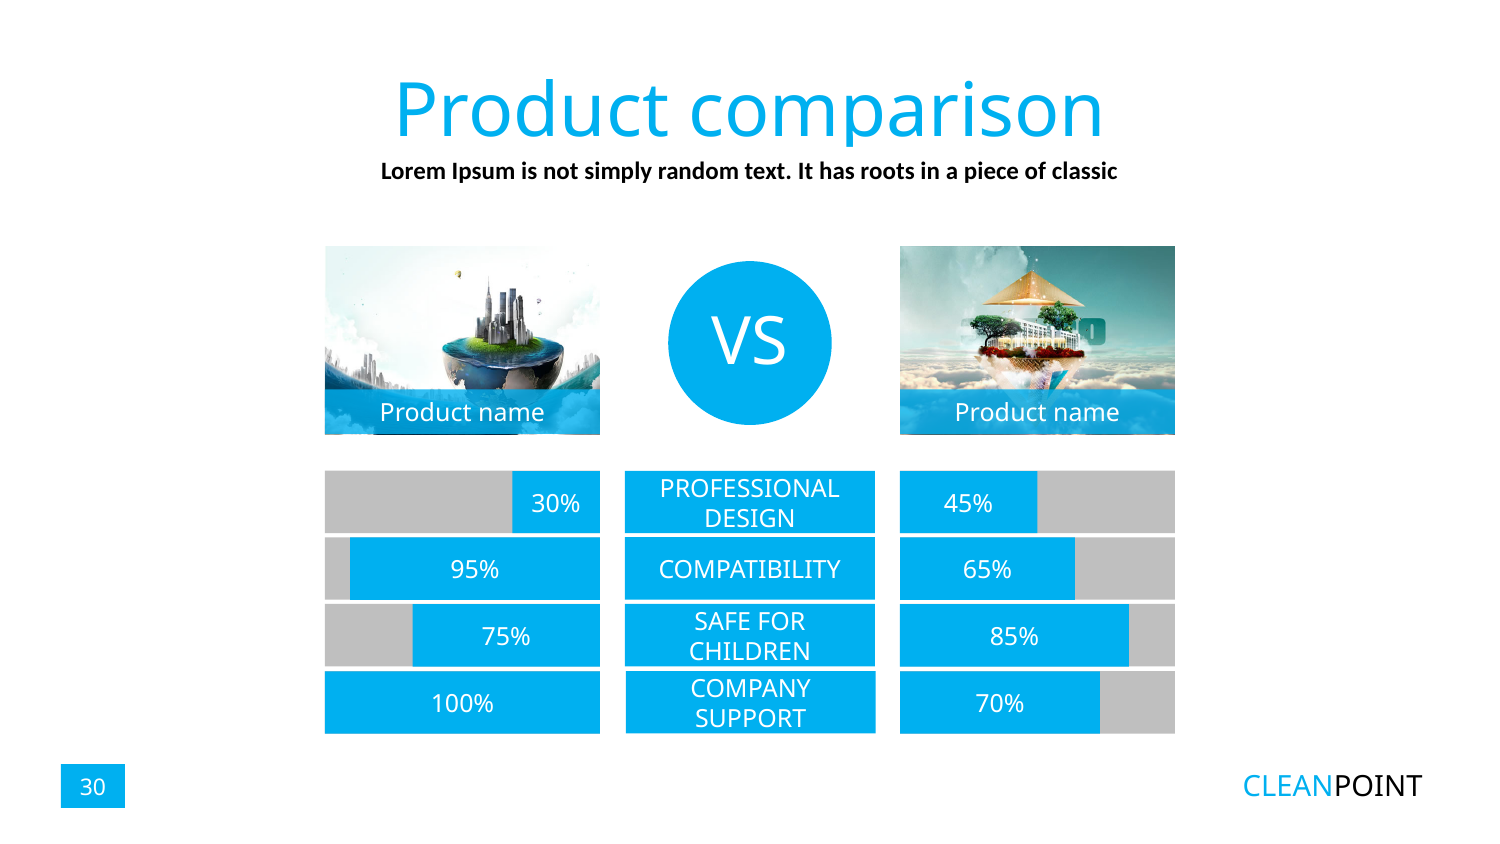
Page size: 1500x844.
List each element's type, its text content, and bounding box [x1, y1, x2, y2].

text_box CLEANPOINT [149, 746, 1438, 810]
title Product comparison [300, 96, 1200, 146]
text_box Lorem Ipsum is not simply random text. It has roots in a piece of classic [149, 146, 1350, 192]
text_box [877, 470, 1176, 734]
text_box [323, 245, 602, 436]
text_box Product name [900, 389, 1175, 434]
text_box Product name [324, 389, 600, 434]
text_box [898, 245, 1177, 436]
text_box VS [666, 259, 834, 428]
text_box 30 [59, 762, 127, 810]
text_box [624, 470, 876, 734]
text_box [324, 470, 623, 734]
